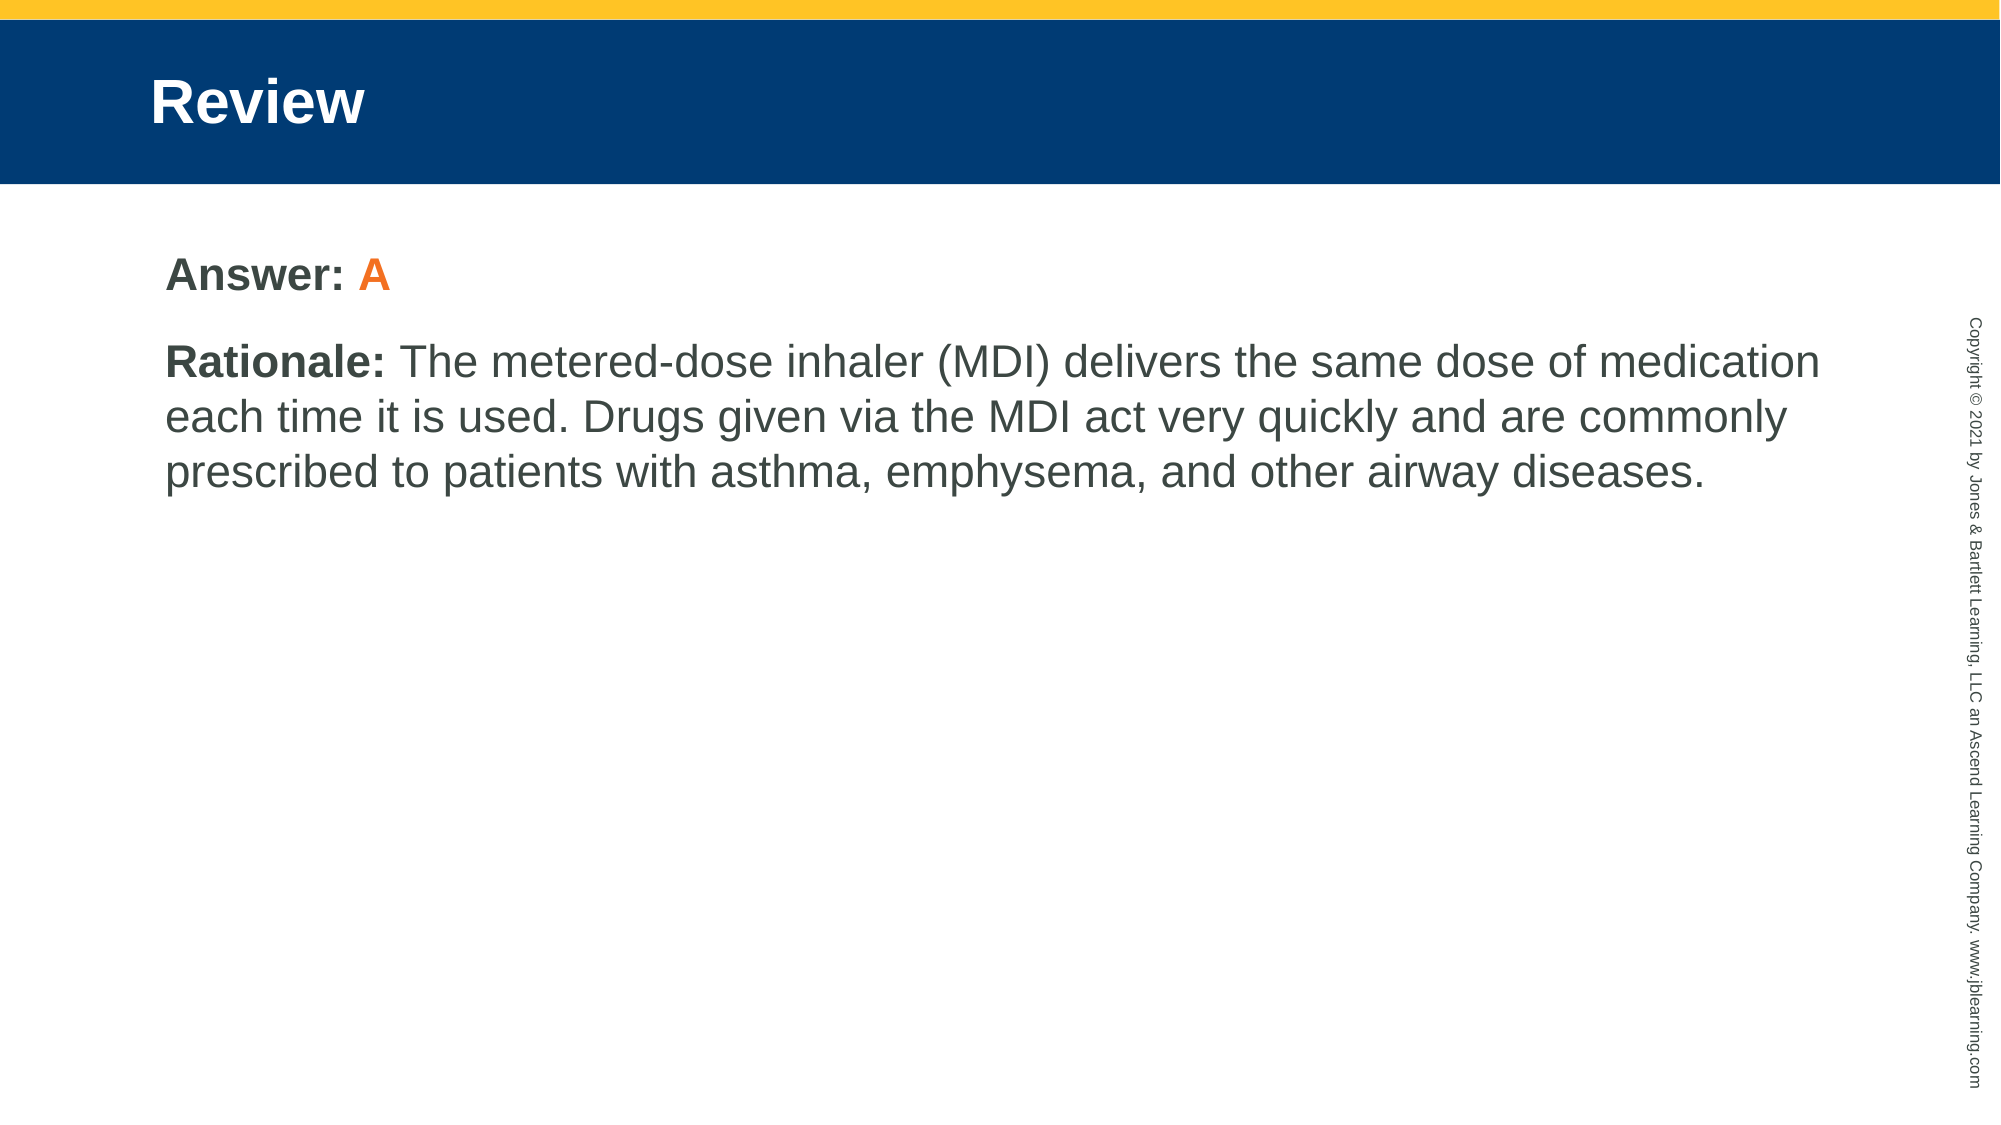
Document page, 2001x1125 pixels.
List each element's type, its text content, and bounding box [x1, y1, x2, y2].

title Review [0, 19, 2000, 185]
list Answer: A Rationale: The metered-dose inhaler (MDI) delivers the same dose of medication each time it is used. Drugs given via the MDI act very quickly and are commonly prescribed to patients with asthma, emphysema, and other airway diseases. [150, 237, 1850, 1025]
